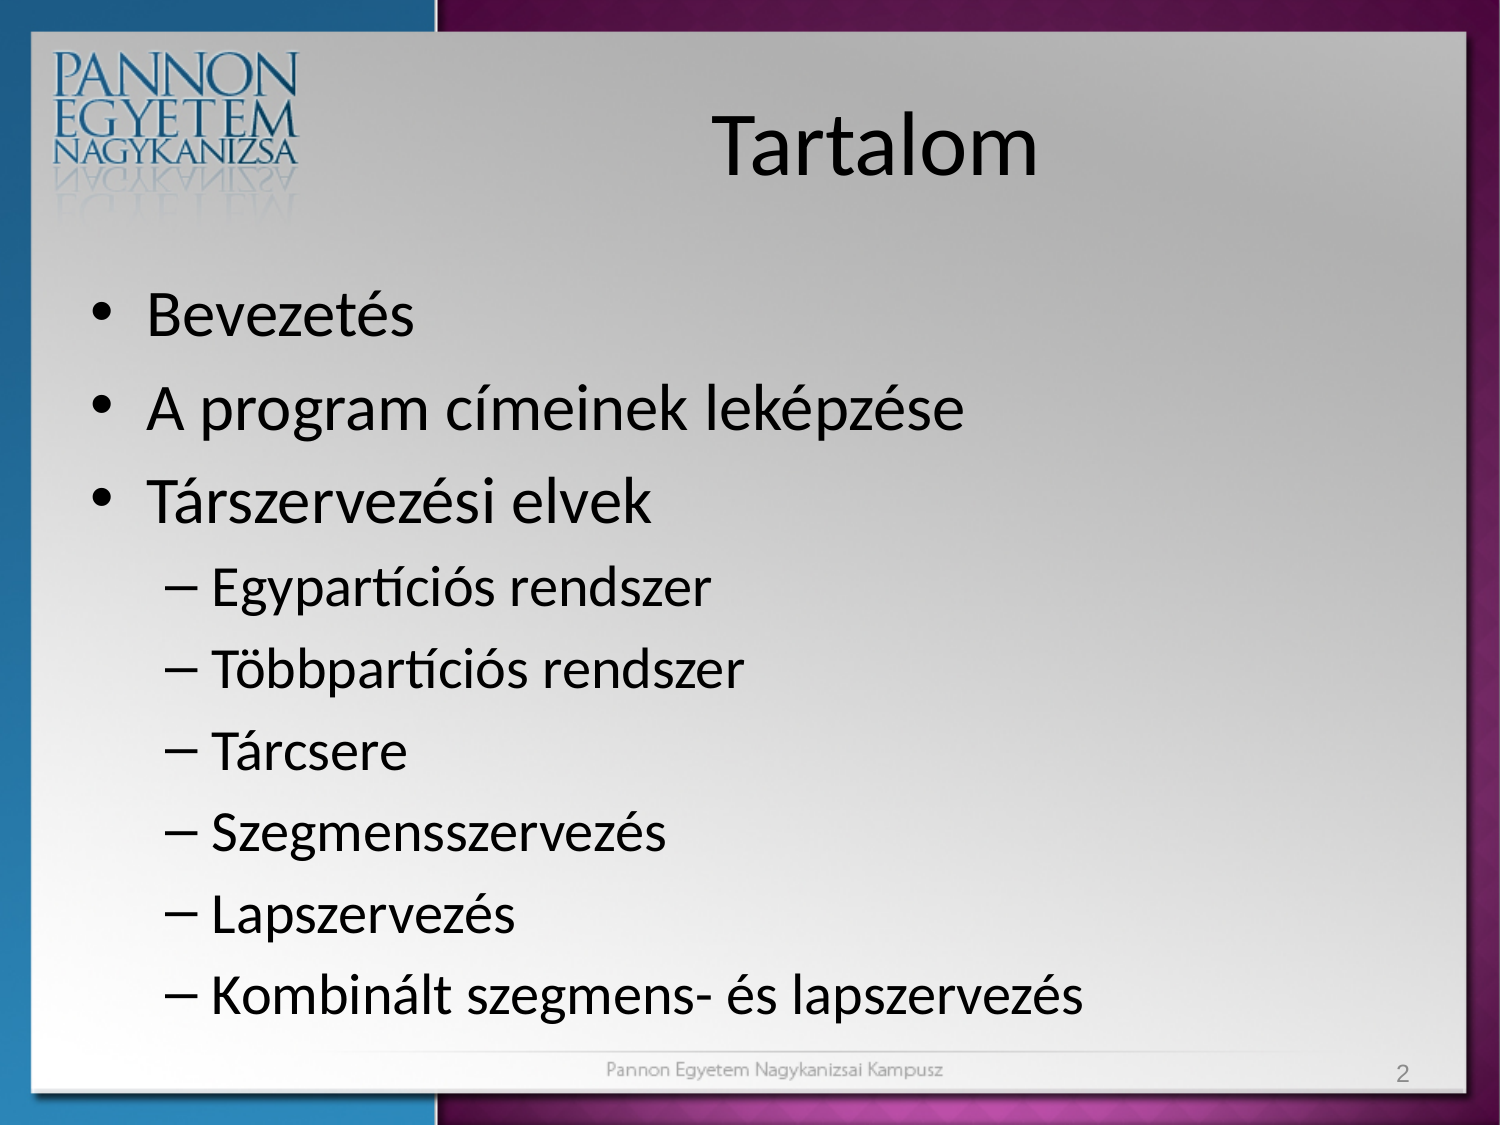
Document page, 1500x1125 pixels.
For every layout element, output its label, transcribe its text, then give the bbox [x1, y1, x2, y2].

slide_number 2 [1074, 1042, 1425, 1103]
list Bevezetés A program címeinek leképzése Társzervezési elvek Egypartíciós rendszer Többpartíciós rendszer Tárcsere Szegmensszervezés Lapszervezés Kombinált szegmens- és lapszervezés [75, 262, 1425, 1038]
picture [0, 0, 1500, 1125]
title Tartalom [328, 45, 1425, 233]
